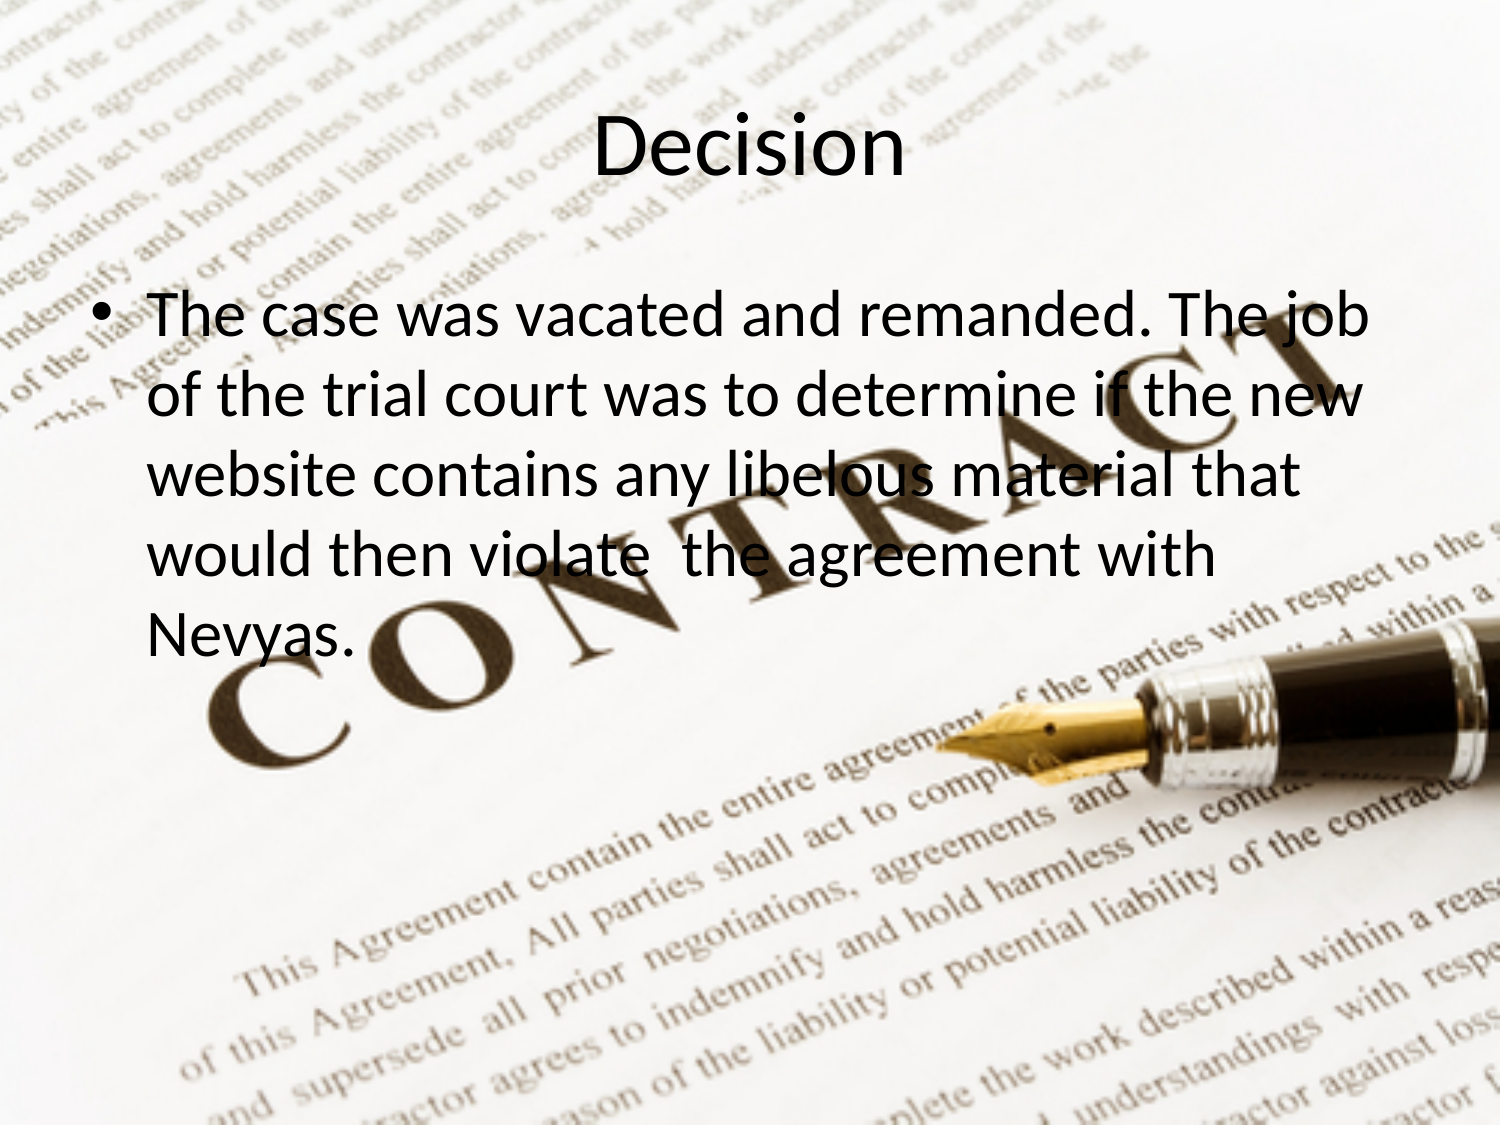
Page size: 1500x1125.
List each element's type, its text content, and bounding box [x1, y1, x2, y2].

list The case was vacated and remanded. The job of the trial court was to determine if the new website contains any libelous material that would then violate the agreement with Nevyas. [75, 262, 1425, 1005]
picture [0, 0, 1500, 1125]
title Decision [75, 45, 1425, 233]
